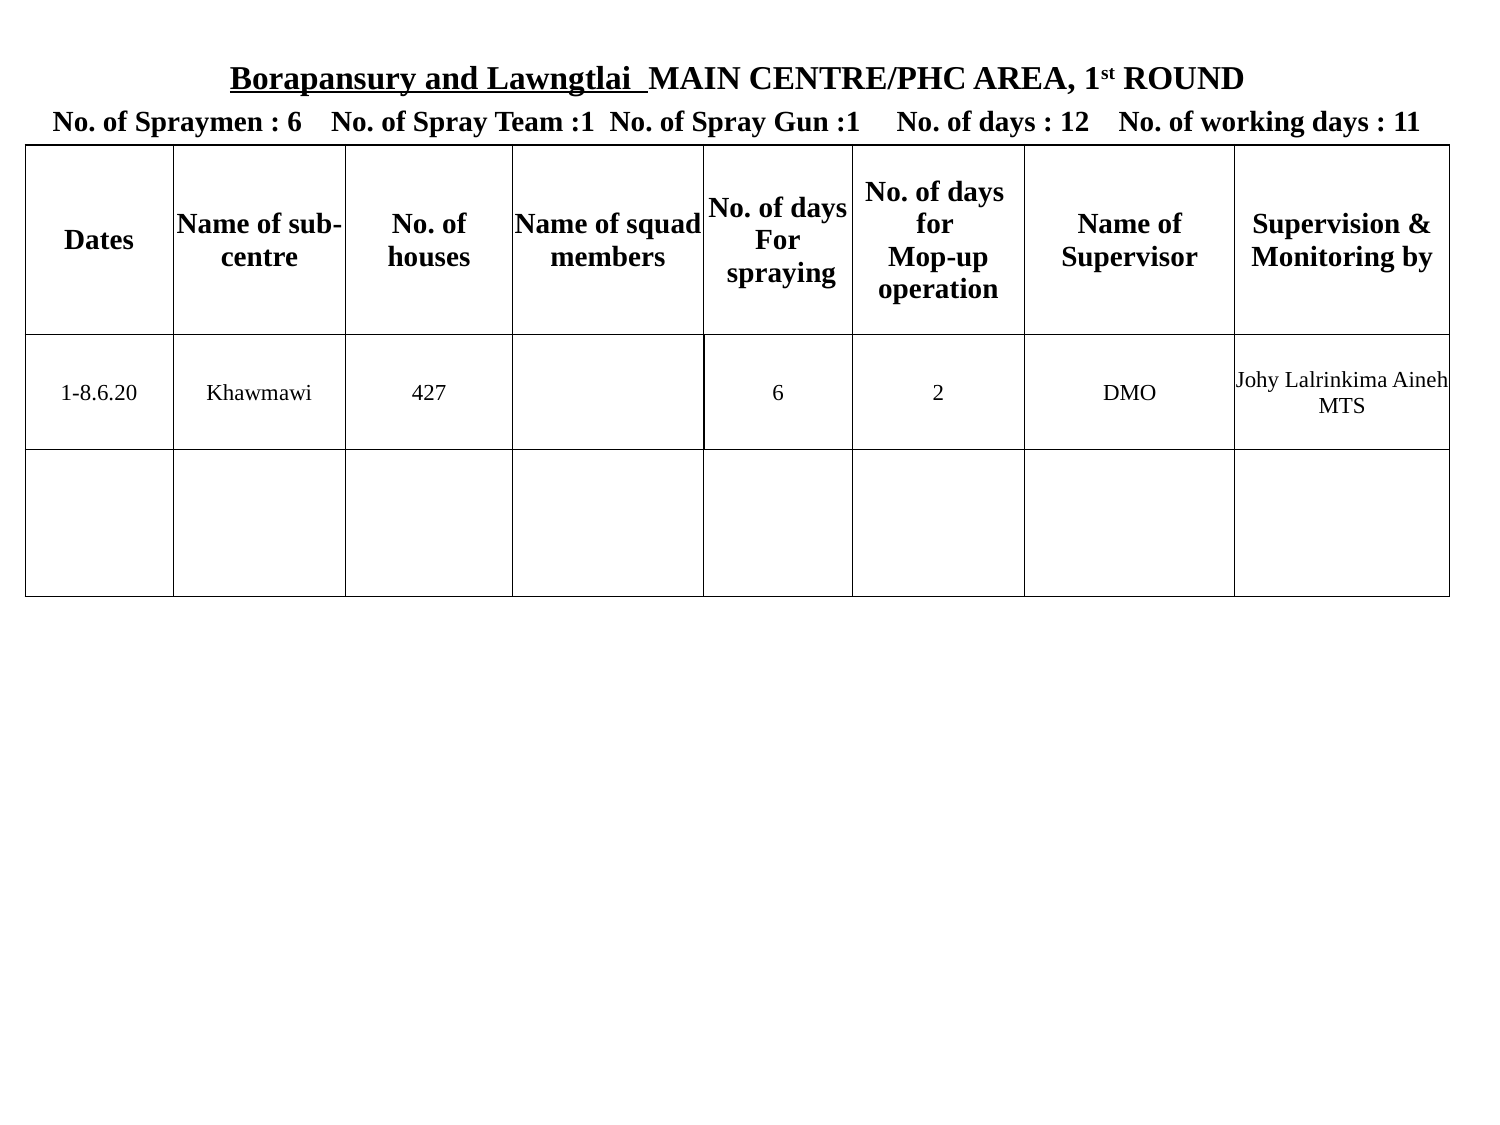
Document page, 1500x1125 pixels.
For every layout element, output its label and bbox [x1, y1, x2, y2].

table_header [25, 38, 1450, 97]
table_cell [1235, 335, 1449, 449]
table_cell [174, 146, 345, 334]
table_cell [174, 335, 345, 449]
table_cell [25, 97, 1450, 144]
table_cell [174, 450, 345, 596]
table_cell [1025, 146, 1234, 334]
table_cell [1025, 335, 1234, 449]
table_cell [1235, 450, 1449, 596]
table_cell [513, 335, 703, 449]
table_cell [704, 146, 852, 334]
table_cell [26, 335, 173, 449]
table_cell [1025, 450, 1234, 596]
table_cell [26, 146, 173, 334]
table_cell [346, 450, 512, 596]
table_cell [853, 335, 1024, 449]
table_cell [513, 450, 703, 596]
table_cell [704, 450, 852, 596]
table_cell [1235, 146, 1449, 334]
table_cell [346, 146, 512, 334]
table_cell [853, 146, 1024, 334]
table_cell [346, 335, 512, 449]
table_cell [705, 335, 852, 449]
table_cell [853, 450, 1024, 596]
table_cell [26, 450, 173, 596]
table_cell [513, 146, 703, 334]
